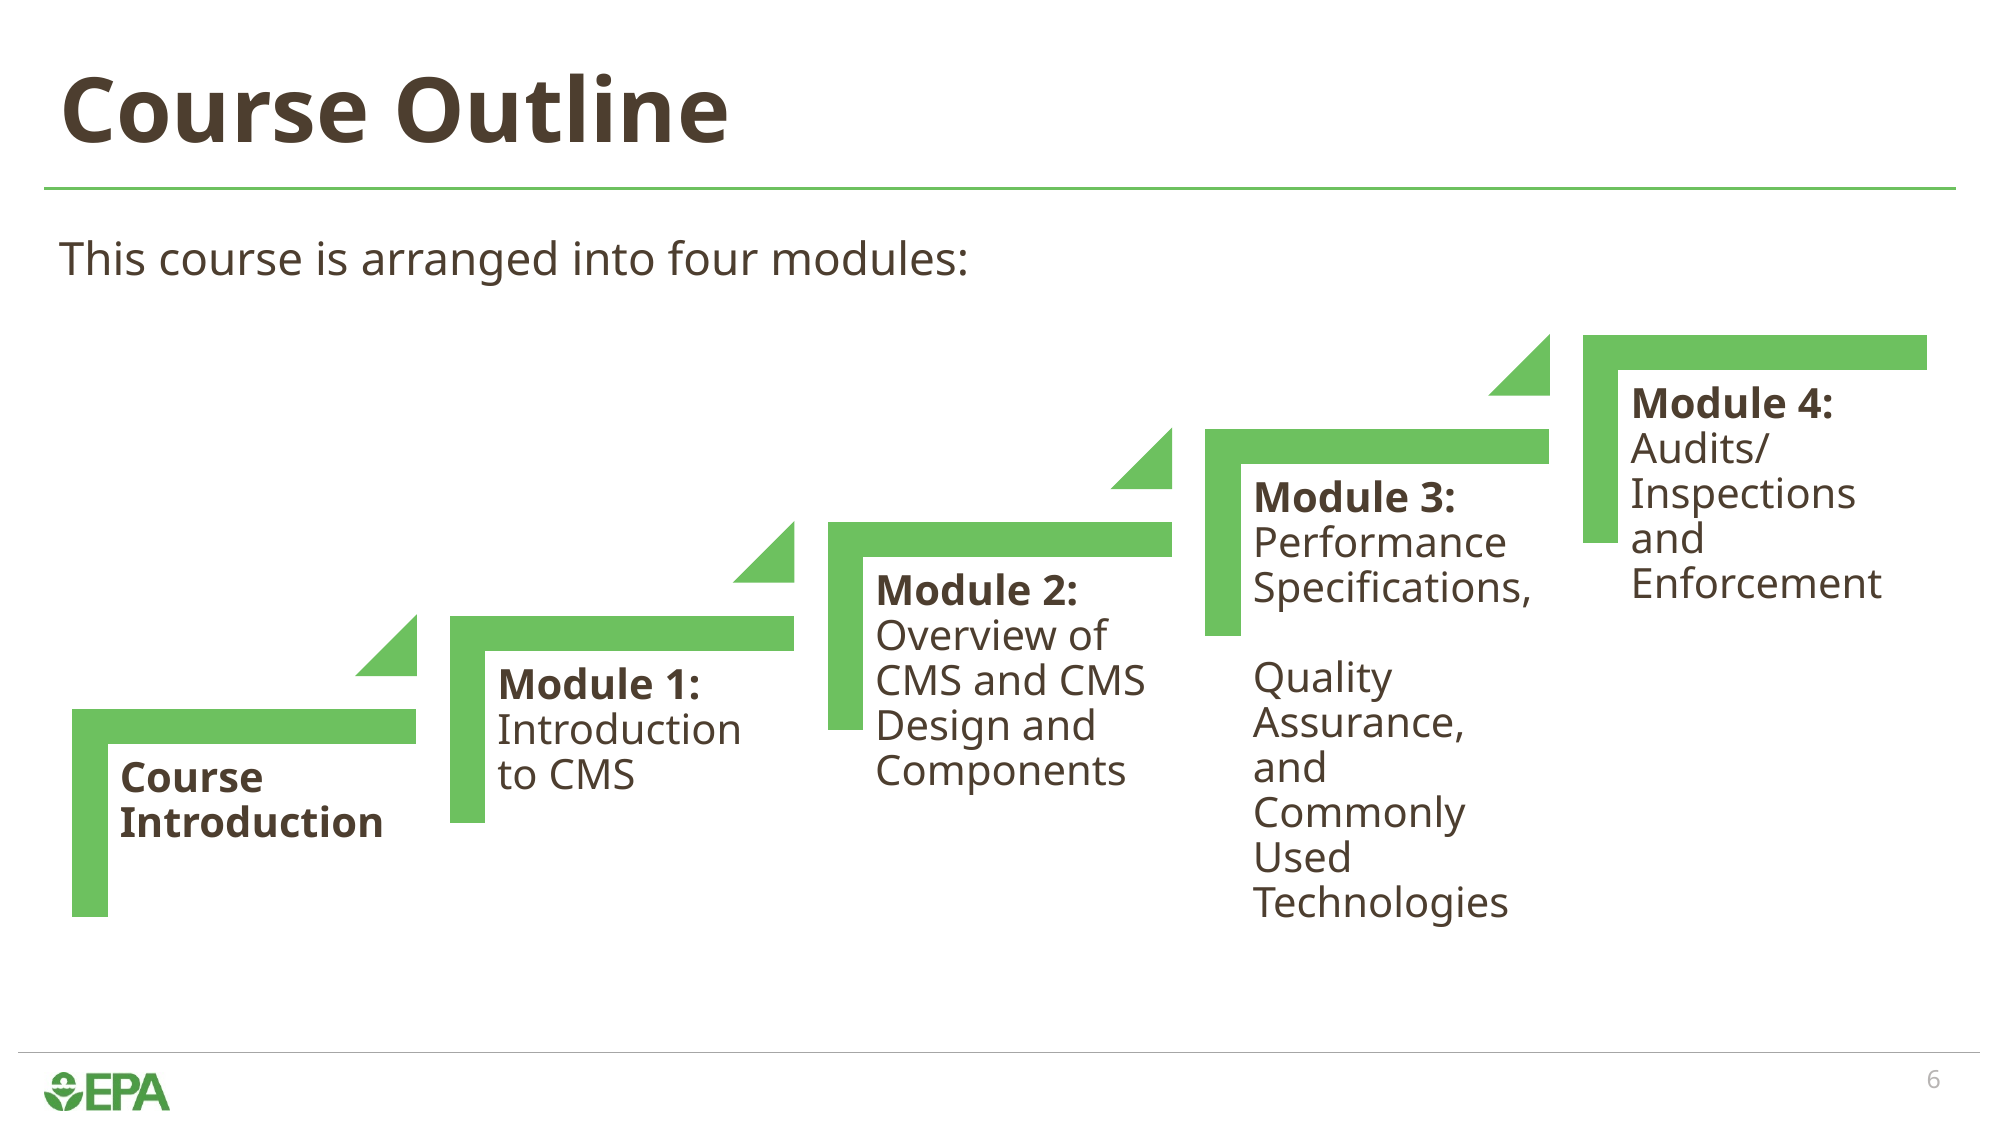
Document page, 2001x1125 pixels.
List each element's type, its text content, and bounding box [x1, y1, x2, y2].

picture [44, 1072, 170, 1111]
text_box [44, 335, 1956, 1015]
text_box This course is arranged into four modules: [44, 228, 1956, 335]
title Course Outline [44, 45, 1957, 169]
slide_number 6 [1505, 1050, 1956, 1111]
